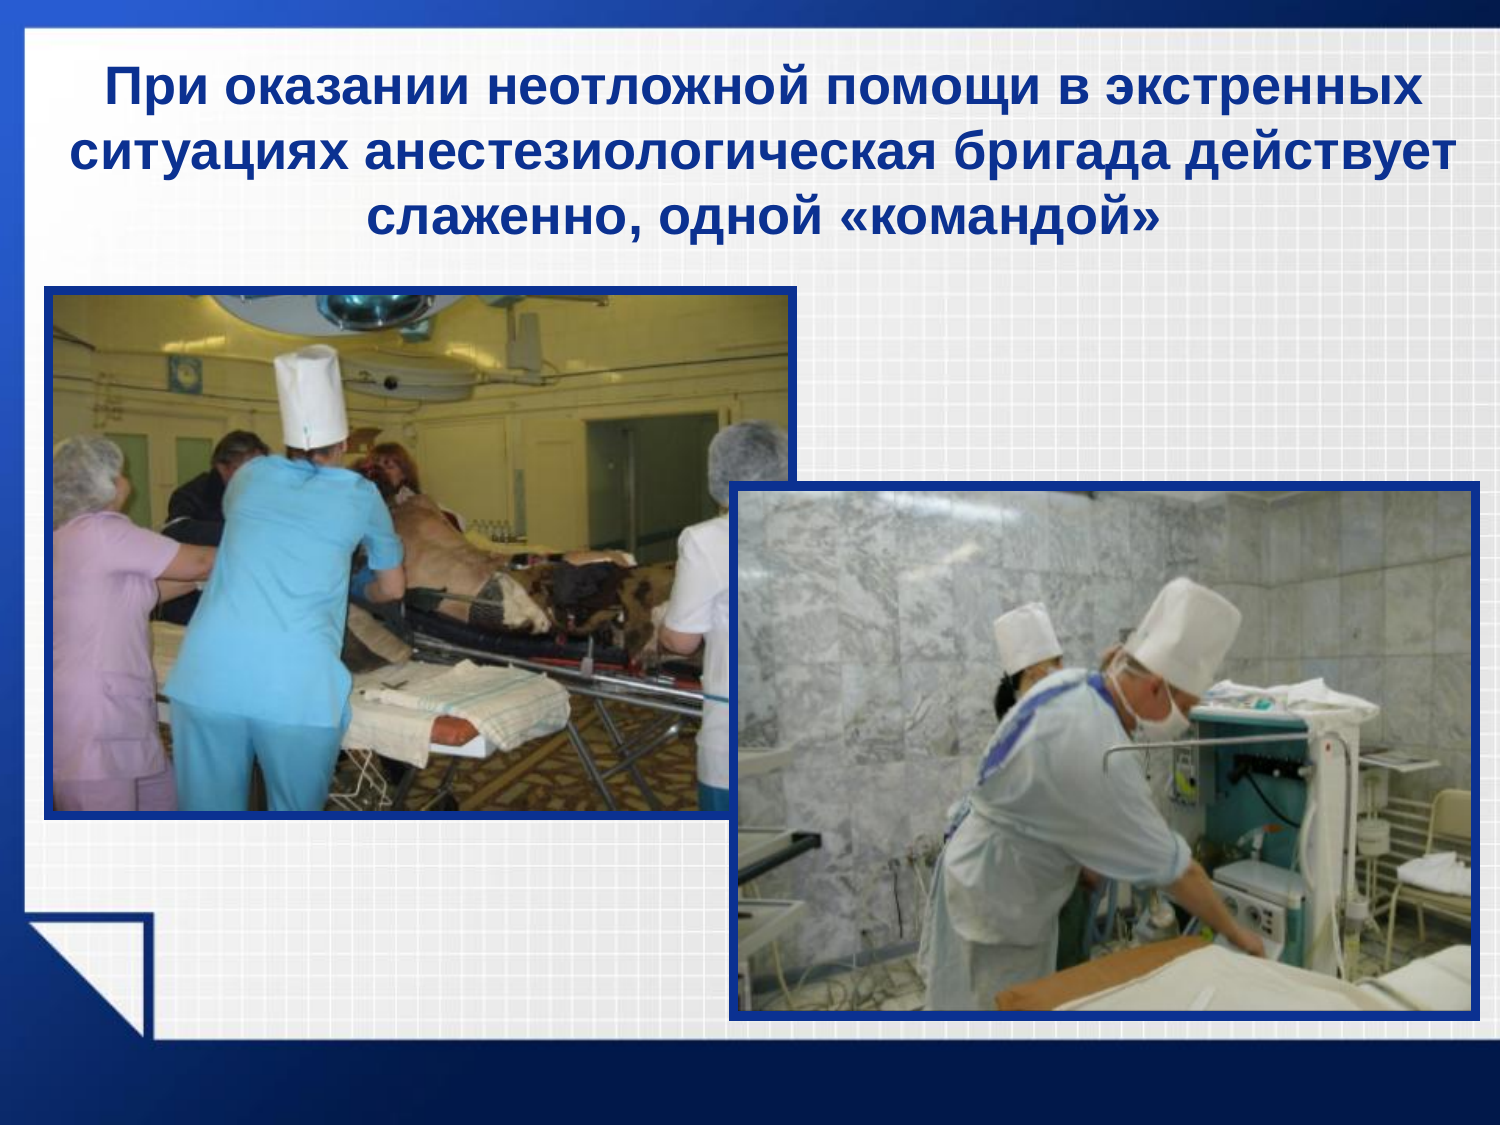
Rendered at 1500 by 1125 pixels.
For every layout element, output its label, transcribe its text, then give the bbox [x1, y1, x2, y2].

picture [0, 0, 1500, 1125]
text_box При оказании неотложной помощи в экстренных ситуациях анестезиологическая бригада действует слаженно, одной «командой» [41, 43, 1489, 253]
